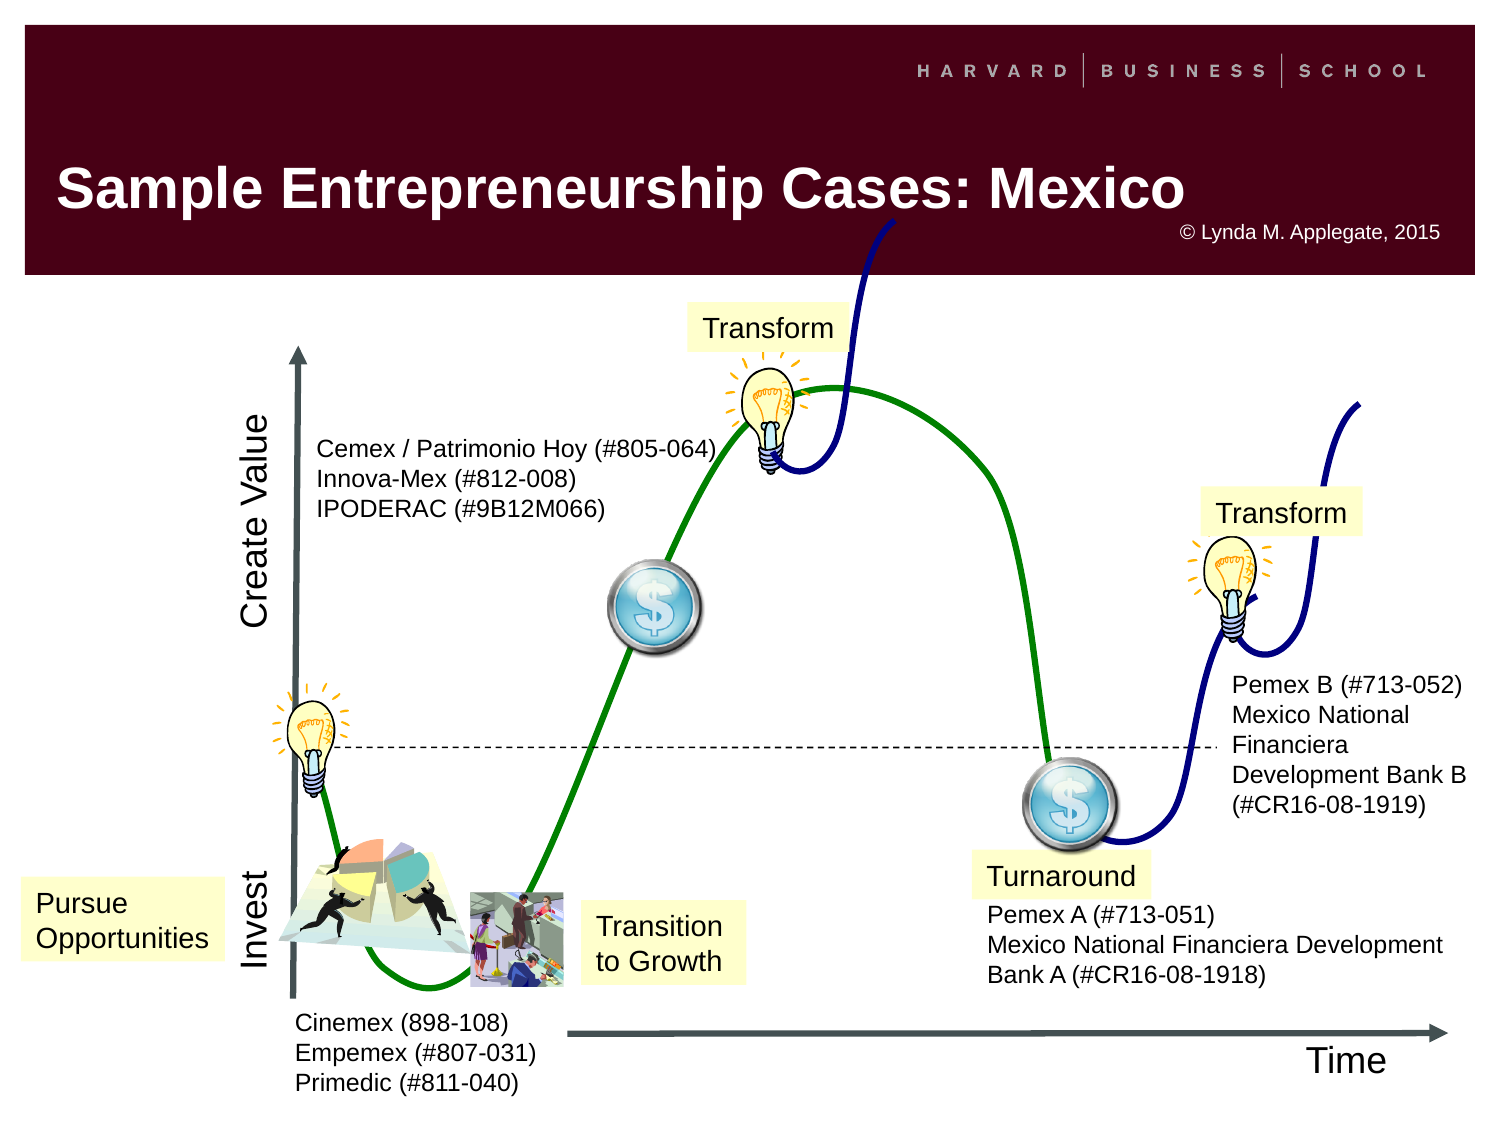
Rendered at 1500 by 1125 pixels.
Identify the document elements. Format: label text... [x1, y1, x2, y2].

text_box [379, 964, 464, 989]
text_box Time [1230, 1000, 1474, 1116]
text_box Transition to Growth [581, 900, 747, 985]
text_box Create Value [218, 373, 286, 670]
text_box Invest [218, 810, 286, 1032]
text_box Pemex B (#713-052) Mexico National Financiera Development Bank B (#CR16-08-1919) [1217, 661, 1500, 856]
text_box [1315, 403, 1360, 486]
text_box [328, 388, 1047, 889]
text_box [1276, 537, 1316, 653]
text_box [818, 220, 895, 465]
picture [271, 679, 353, 802]
text_box Cemex / Patrimonio Hoy (#805-064) Innova-Mex (#812-008) IPODERAC (#9B12M066) [301, 425, 719, 530]
picture [599, 552, 709, 662]
picture [724, 344, 814, 479]
text_box Pemex A (#713-051) Mexico National Financiera Development Bank A (#CR16-08-1918) [972, 891, 1500, 996]
text_box Pursue Opportunities [20, 876, 225, 962]
title Sample Entrepreneurship Cases: Mexico [41, 39, 1218, 228]
picture [1015, 749, 1125, 860]
text_box [1129, 654, 1213, 842]
text_box Transform [687, 302, 850, 352]
text_box Transform [1200, 486, 1363, 537]
text_box [568, 1026, 1449, 1040]
text_box [291, 345, 305, 678]
text_box Cinemex (898-108) Empemex (#807-031) Primedic (#811-040) [280, 998, 568, 1104]
picture [1218, 53, 1425, 88]
picture [1186, 512, 1276, 647]
text_box Turnaround [971, 849, 1152, 900]
picture [278, 837, 566, 989]
